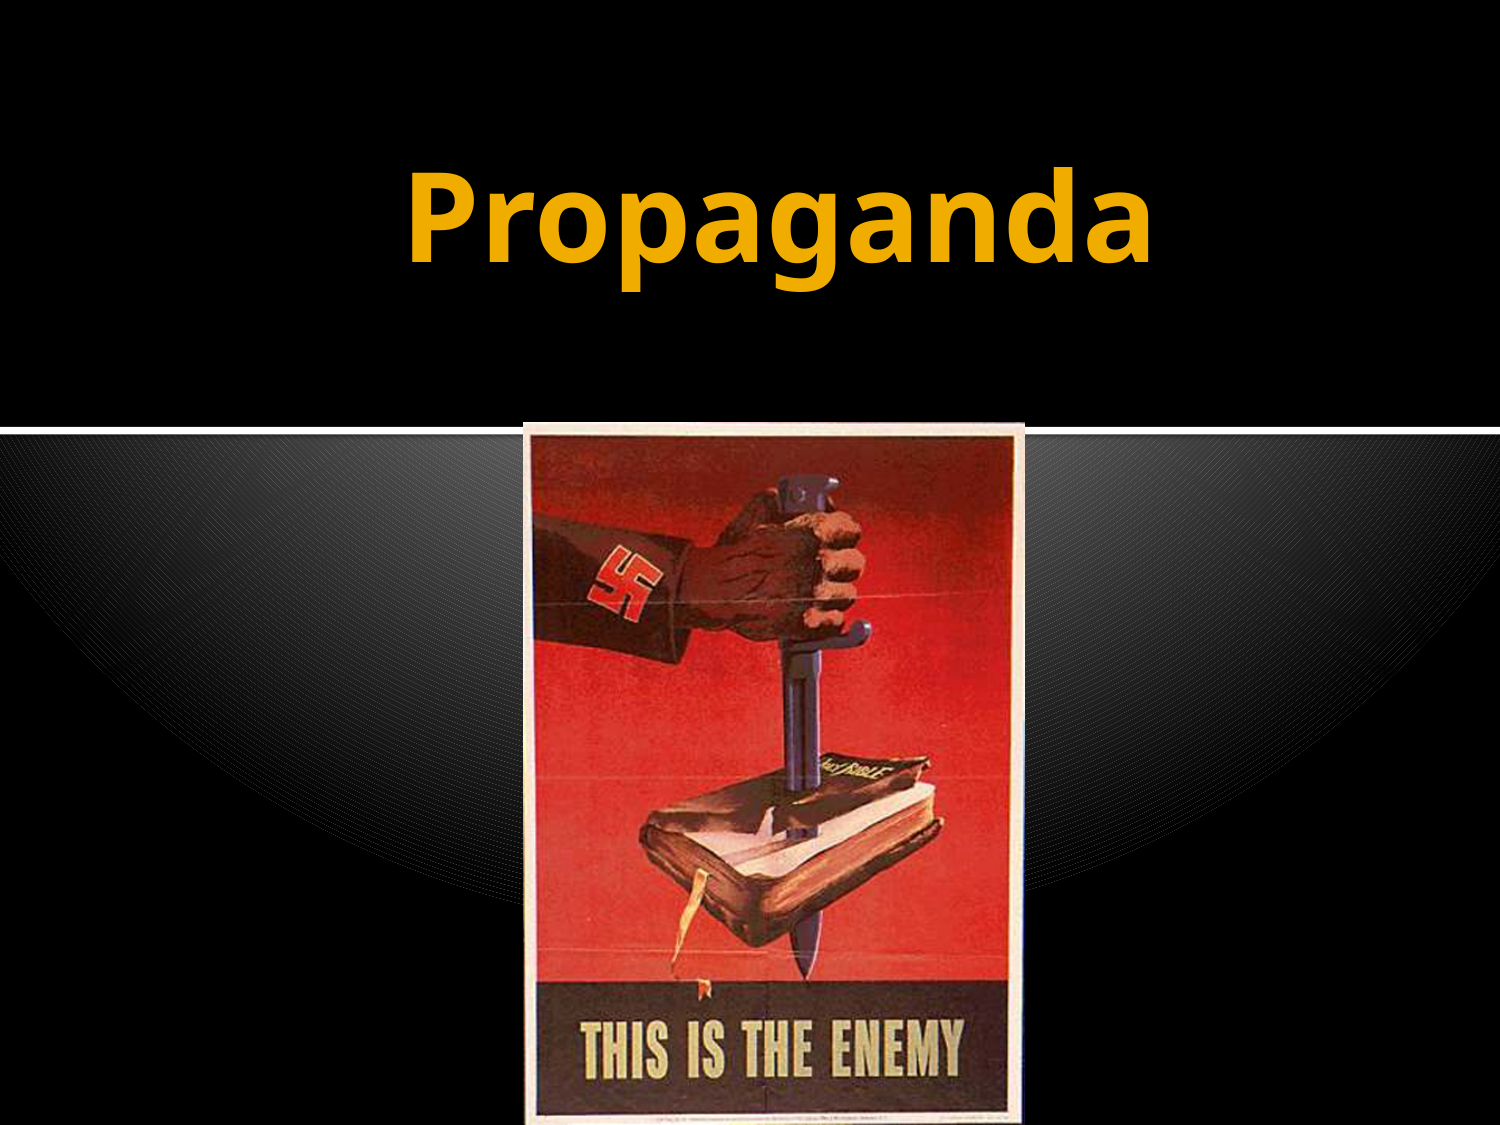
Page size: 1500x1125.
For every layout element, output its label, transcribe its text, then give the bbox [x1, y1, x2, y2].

picture [523, 422, 1025, 1125]
title Propaganda [123, 19, 1438, 288]
